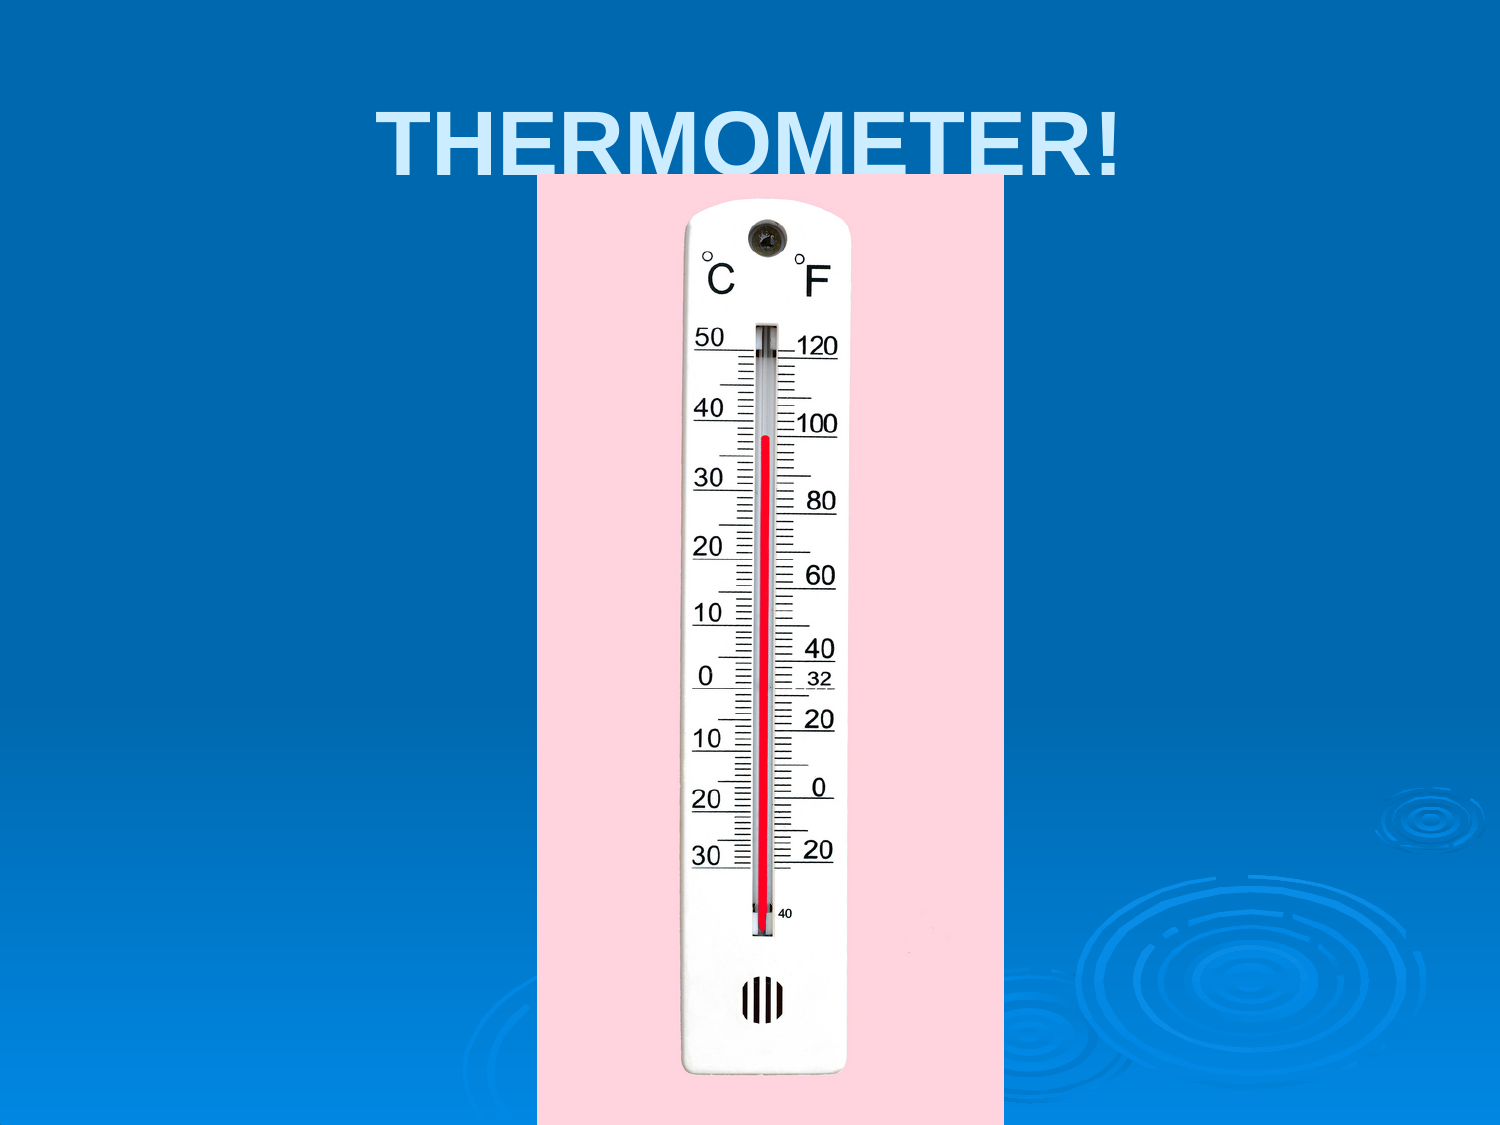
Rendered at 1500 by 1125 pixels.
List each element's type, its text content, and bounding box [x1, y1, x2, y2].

title THERMOMETER! [74, 45, 1426, 234]
picture [537, 174, 1004, 1125]
